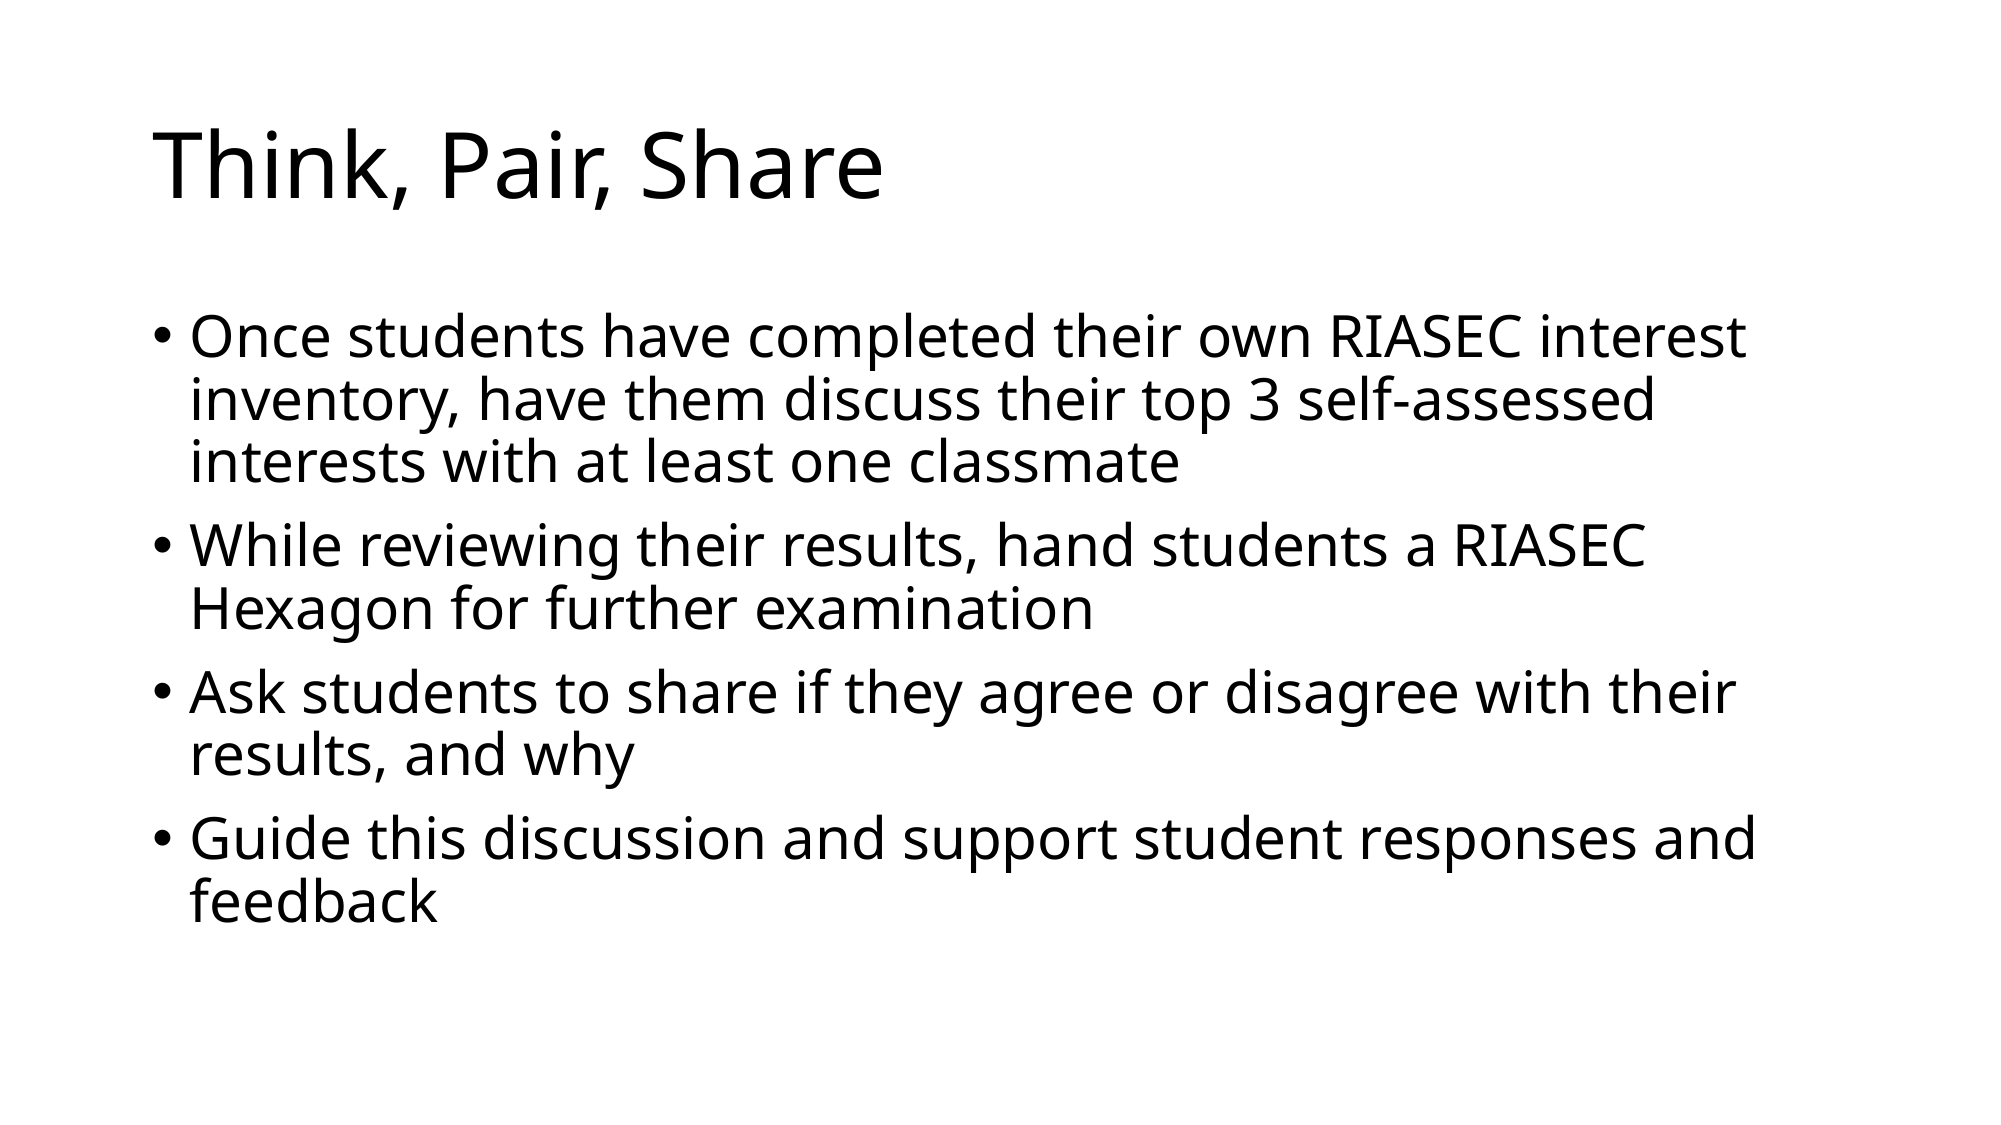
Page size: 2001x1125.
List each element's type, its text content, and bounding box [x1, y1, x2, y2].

list Once students have completed their own RIASEC interest inventory, have them discuss their top 3 self-assessed interests with at least one classmate While reviewing their results, hand students a RIASEC Hexagon for further examination Ask students to share if they agree or disagree with their results, and why Guide this discussion and support student responses and feedback [137, 299, 1863, 1014]
title Think, Pair, Share [137, 59, 1863, 278]
